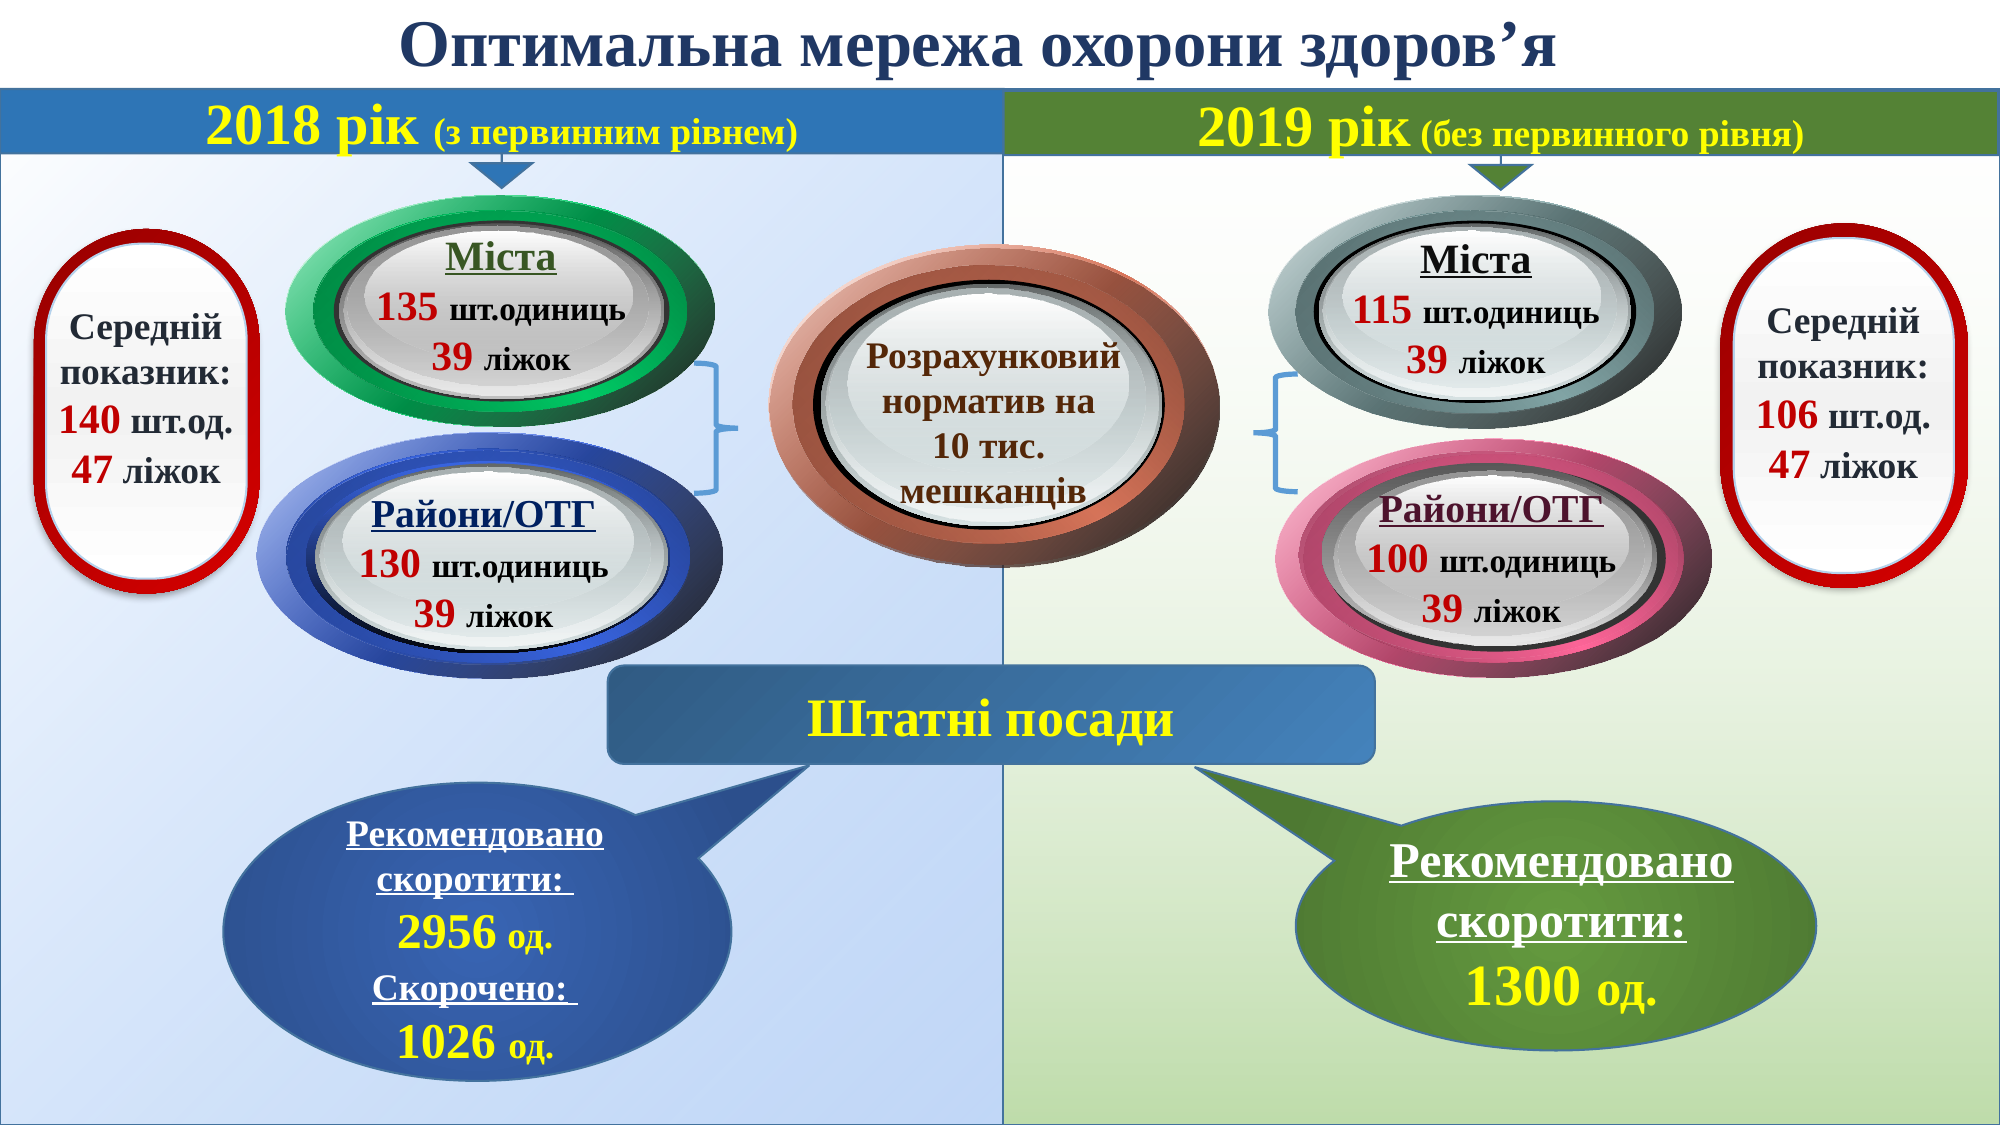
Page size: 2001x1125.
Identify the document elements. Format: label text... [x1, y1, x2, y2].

title Оптимальна мережа охорони здоров’я [14, 0, 1941, 89]
text_box [0, 155, 1004, 1125]
text_box 2018 рік (з первинним рівнем) [0, 87, 1005, 190]
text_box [29, 195, 1972, 1081]
text_box 2019 рік (без первинного рівня) [1002, 89, 2000, 192]
text_box [1004, 157, 2000, 1125]
